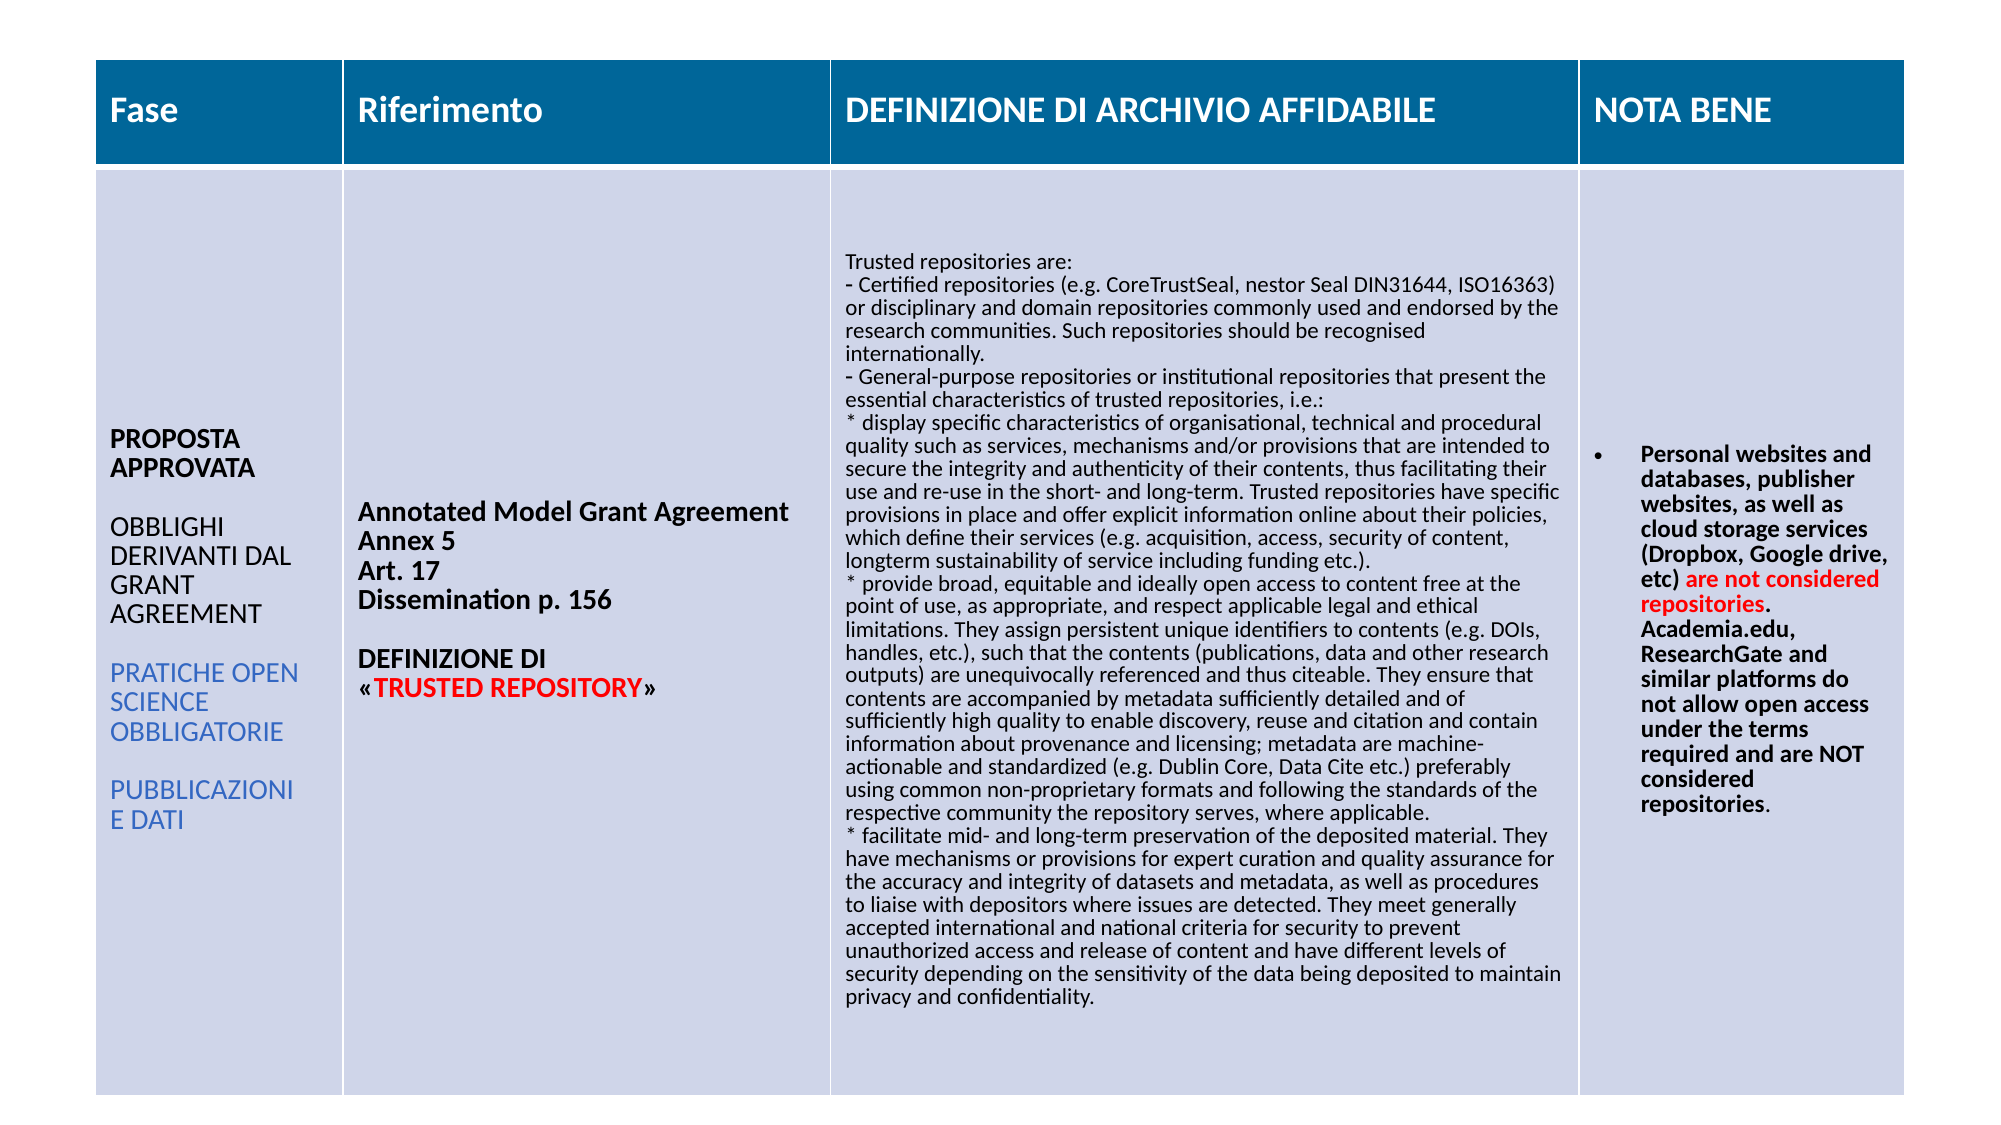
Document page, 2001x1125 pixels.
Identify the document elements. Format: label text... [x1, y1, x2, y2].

table_cell Annotated Model Grant Agreement Annex 5 Art. 17 Dissemination p. 156 DEFINIZIONE DI «TRUSTED REPOSITORY» [344, 170, 830, 1095]
table_header DEFINIZIONE DI ARCHIVIO AFFIDABILE [831, 60, 1578, 164]
table_cell Trusted repositories are:  Certified repositories (e.g. CoreTrustSeal, nestor Seal DIN31644, ISO16363) or disciplinary and domain repositories commonly used and endorsed by the research communities. Such repositories should be recognised internationally.  General-purpose repositories or institutional repositories that present the essential characteristics of trusted repositories, i.e.: * display specific characteristics of organisational, technical and procedural quality such as services, mechanisms and/or provisions that are intended to secure the integrity and authenticity of their contents, thus facilitating their use and re-use in the short- and long-term. Trusted repositories have specific provisions in place and offer explicit information online about their policies, which define their services (e.g. acquisition, access, security of content, longterm sustainability of service including funding etc.). * provide broad, equitable and ideally open access to content free at the point of use, as appropriate, and respect applicable legal and ethical limitations. They assign persistent unique identifiers to contents (e.g. DOIs, handles, etc.), such that the contents (publications, data and other research outputs) are unequivocally referenced and thus citeable. They ensure that contents are accompanied by metadata sufficiently detailed and of sufficiently high quality to enable discovery, reuse and citation and contain information about provenance and licensing; metadata are machine- actionable and standardized (e.g. Dublin Core, Data Cite etc.) preferably using common non-proprietary formats and following the standards of the respective community the repository serves, where applicable. * facilitate mid- and long-term preservation of the deposited material. They have mechanisms or provisions for expert curation and quality assurance for the accuracy and integrity of datasets and metadata, as well as procedures to liaise with depositors where issues are detected. They meet generally accepted international and national criteria for security to prevent unauthorized access and release of content and have different levels of security depending on the sensitivity of the data being deposited to maintain privacy and confidentiality. [831, 170, 1578, 1095]
table_header Riferimento [344, 60, 830, 164]
table_header Fase [96, 60, 342, 164]
table_header NOTA BENE [1580, 60, 1904, 164]
slide_number 10 [1412, 1042, 1863, 1103]
table_cell PROPOSTA APPROVATA OBBLIGHI DERIVANTI DAL GRANT AGREEMENT PRATICHE OPEN SCIENCE OBBLIGATORIE PUBBLICAZIONI E DATI [96, 170, 342, 1095]
table_cell Personal websites and databases, publisher websites, as well as cloud storage services (Dropbox, Google drive, etc) are not considered repositories. Academia.edu, ResearchGate and similar platforms do not allow open access under the terms required and are NOT considered repositories. [1580, 170, 1904, 1095]
